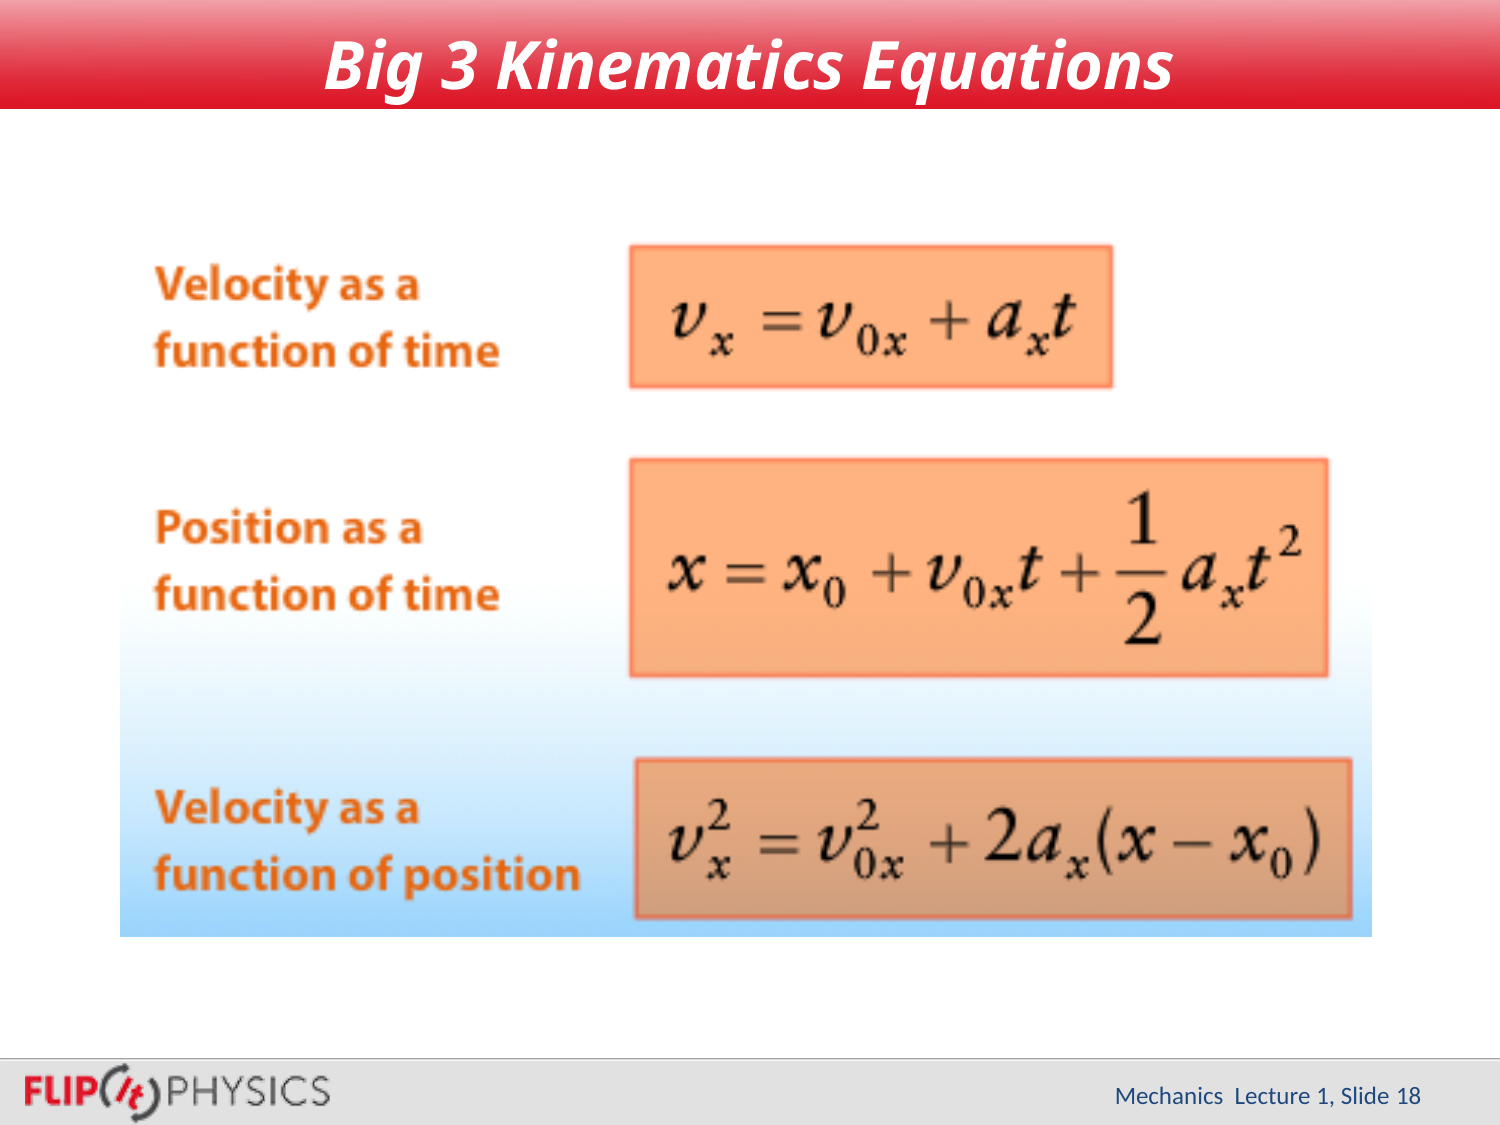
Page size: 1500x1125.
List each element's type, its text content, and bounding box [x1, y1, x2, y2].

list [120, 190, 1373, 978]
title Big 3 Kinematics Equations [75, 15, 1425, 91]
slide_number Mechanics Lecture 1, Slide 18 [1100, 1071, 1500, 1125]
picture [0, 0, 1500, 109]
picture [0, 1058, 1500, 1125]
